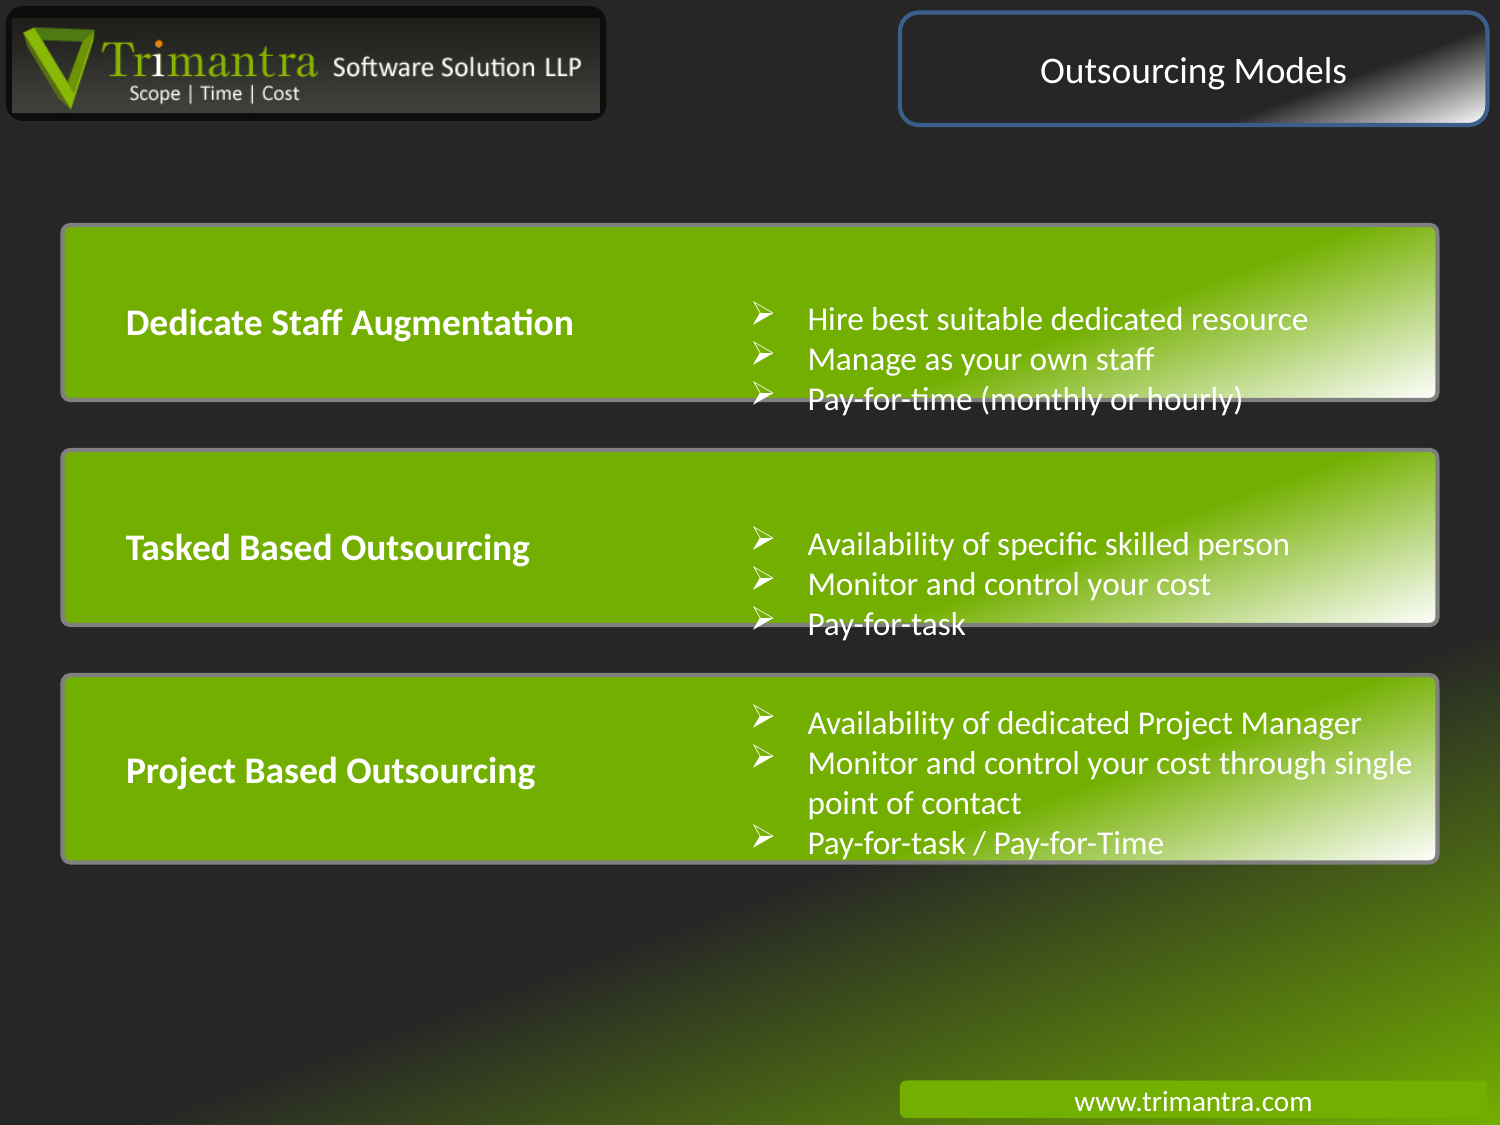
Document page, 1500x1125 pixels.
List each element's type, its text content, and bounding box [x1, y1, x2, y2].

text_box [12, 12, 601, 115]
text_box Tasked Based Outsourcing Availability of specific skilled person Monitor and control your cost Pay-for-task [60, 447, 1440, 628]
text_box Outsourcing Models [897, 10, 1490, 128]
text_box Project Based Outsourcing Availability of dedicated Project Manager Monitor and control your cost through single point of contact Pay-for-task / Pay-for-Time [60, 672, 1440, 865]
text_box www.trimantra.com [897, 1078, 1490, 1121]
text_box Dedicate Staff Augmentation Hire best suitable dedicated resource Manage as your own staff Pay-for-time (monthly or hourly) [60, 222, 1440, 403]
